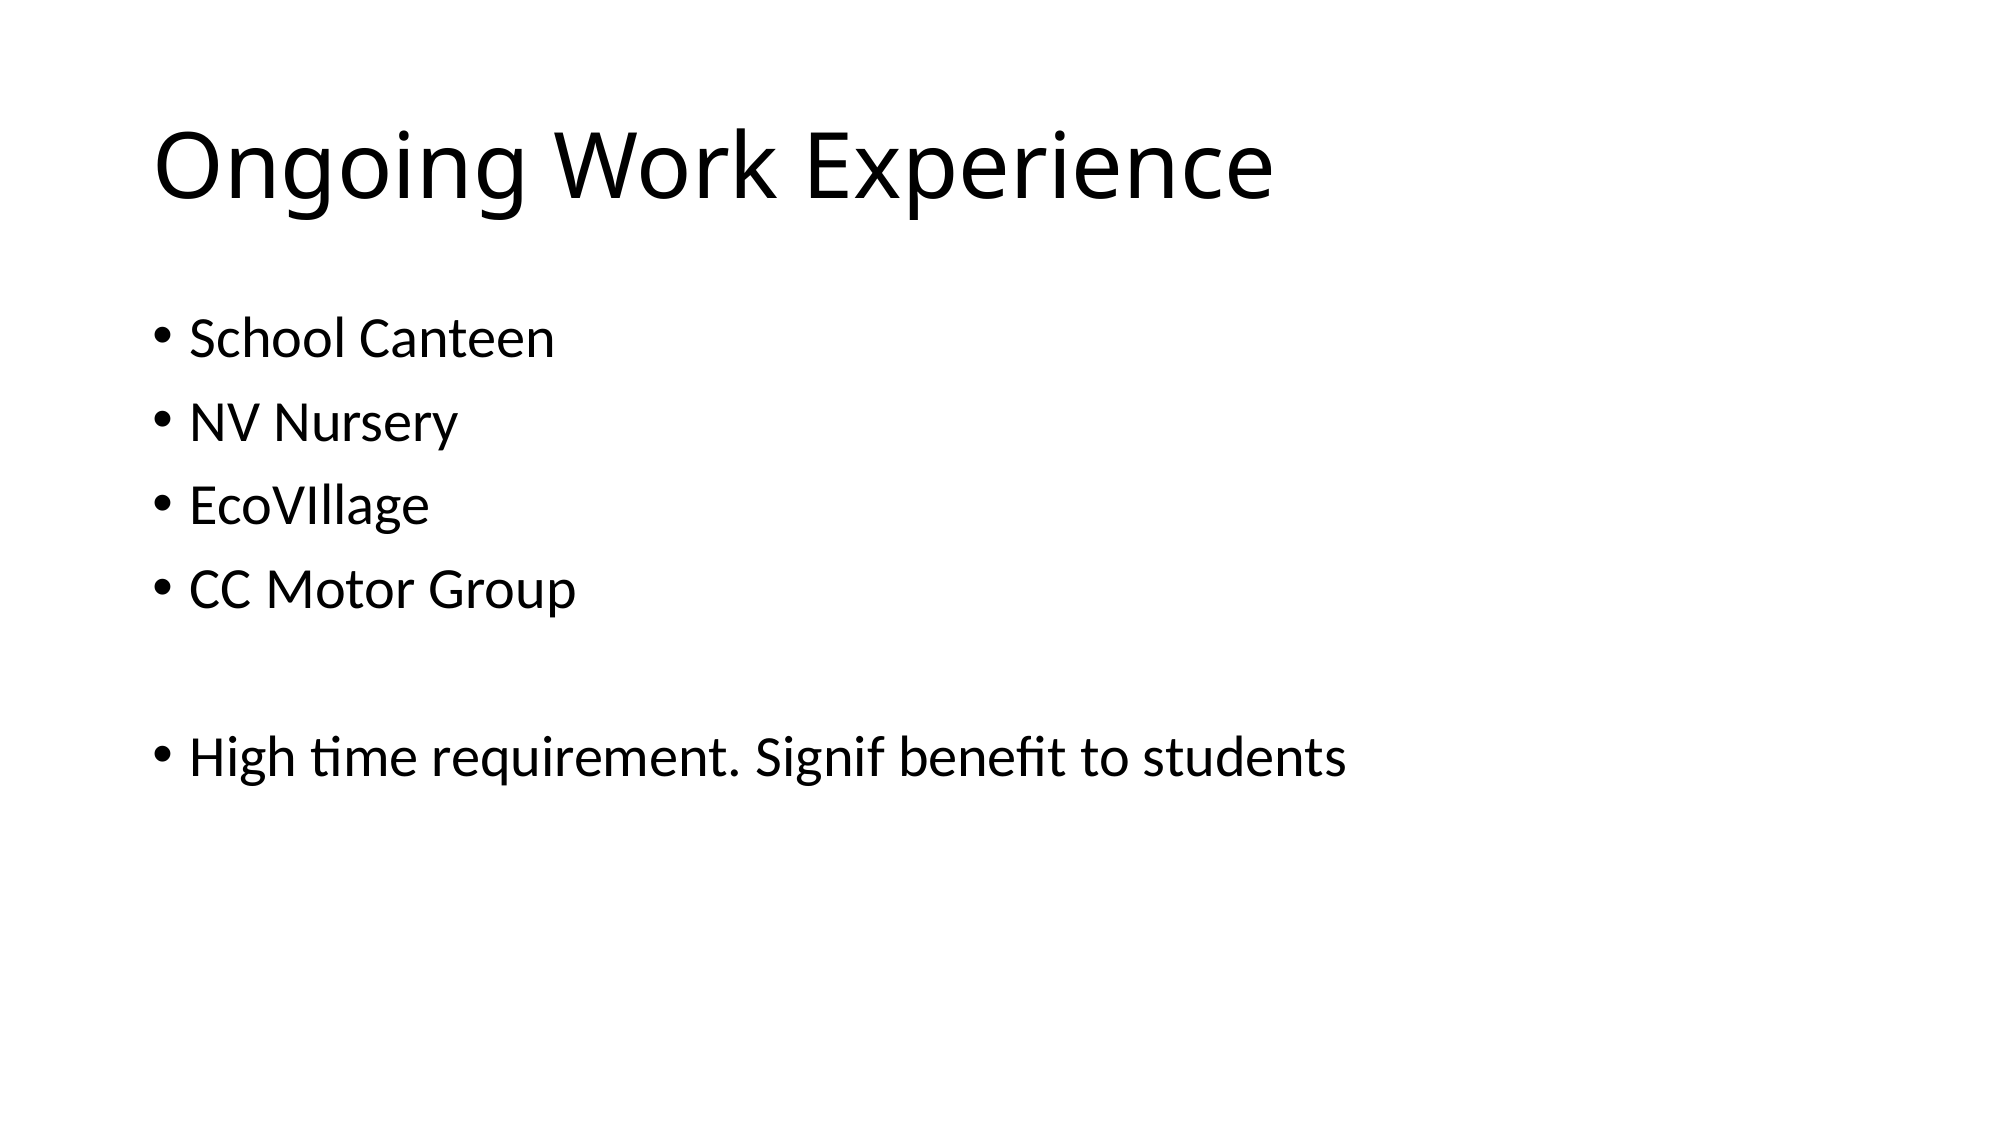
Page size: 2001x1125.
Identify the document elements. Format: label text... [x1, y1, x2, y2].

title Ongoing Work Experience [137, 59, 1863, 278]
list School Canteen NV Nursery EcoVIllage CC Motor Group High time requirement. Signif benefit to students [137, 299, 1863, 1014]
